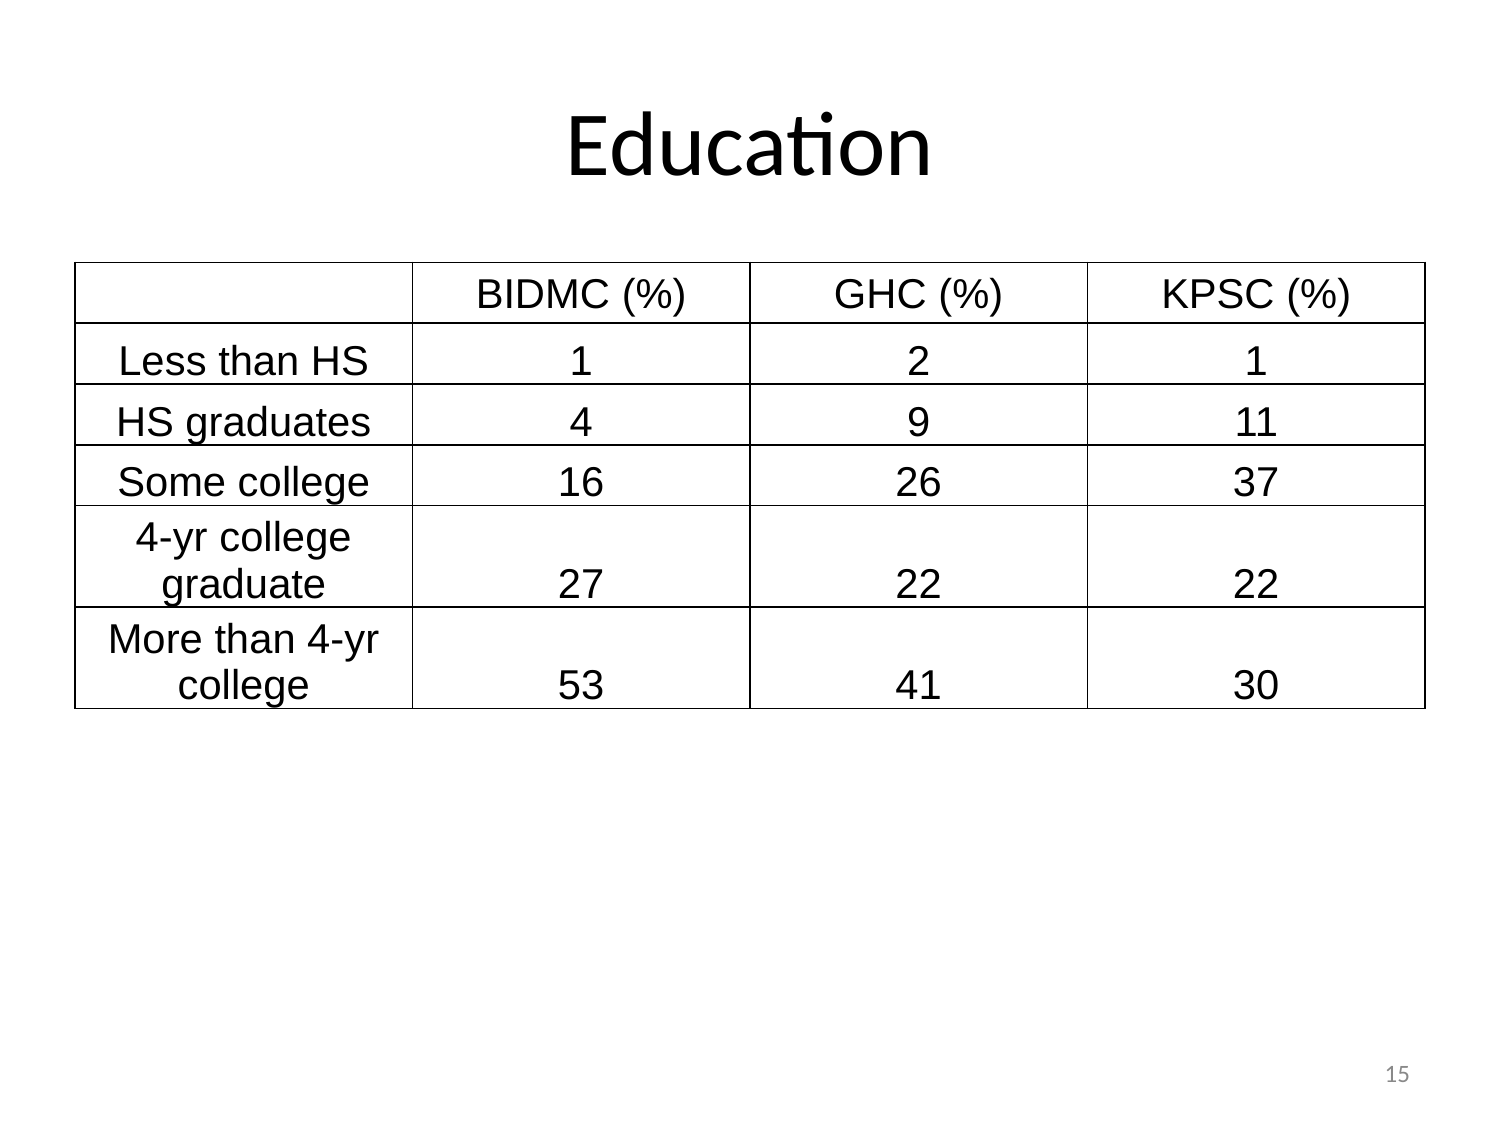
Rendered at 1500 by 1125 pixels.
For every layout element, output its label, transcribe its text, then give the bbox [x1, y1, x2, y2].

table_header GHC (%) [751, 263, 1087, 322]
table_cell 53 [413, 608, 749, 708]
table_cell 41 [751, 608, 1087, 708]
table_cell HS graduates [76, 385, 412, 444]
table_cell 9 [751, 385, 1087, 444]
table_cell 2 [751, 324, 1087, 383]
slide_number 15 [1074, 1042, 1425, 1103]
table_cell 4 [413, 385, 749, 444]
table_cell Less than HS [76, 324, 412, 383]
table_cell 4-yr college graduate [76, 506, 412, 606]
table_header BIDMC (%) [413, 263, 749, 322]
table_cell 30 [1088, 608, 1424, 708]
table_cell 11 [1088, 385, 1424, 444]
table_cell 22 [751, 506, 1087, 606]
table_header KPSC (%) [1088, 263, 1424, 322]
table_cell Some college [76, 446, 412, 505]
table_header [76, 263, 412, 322]
table_cell 16 [413, 446, 749, 505]
table_cell More than 4-yr college [76, 608, 412, 708]
title Education [75, 45, 1425, 233]
table_cell 37 [1088, 446, 1424, 505]
table_cell 1 [1088, 324, 1424, 383]
table_cell 1 [413, 324, 749, 383]
table_cell 22 [1088, 506, 1424, 606]
table_cell 26 [751, 446, 1087, 505]
table_cell 27 [413, 506, 749, 606]
